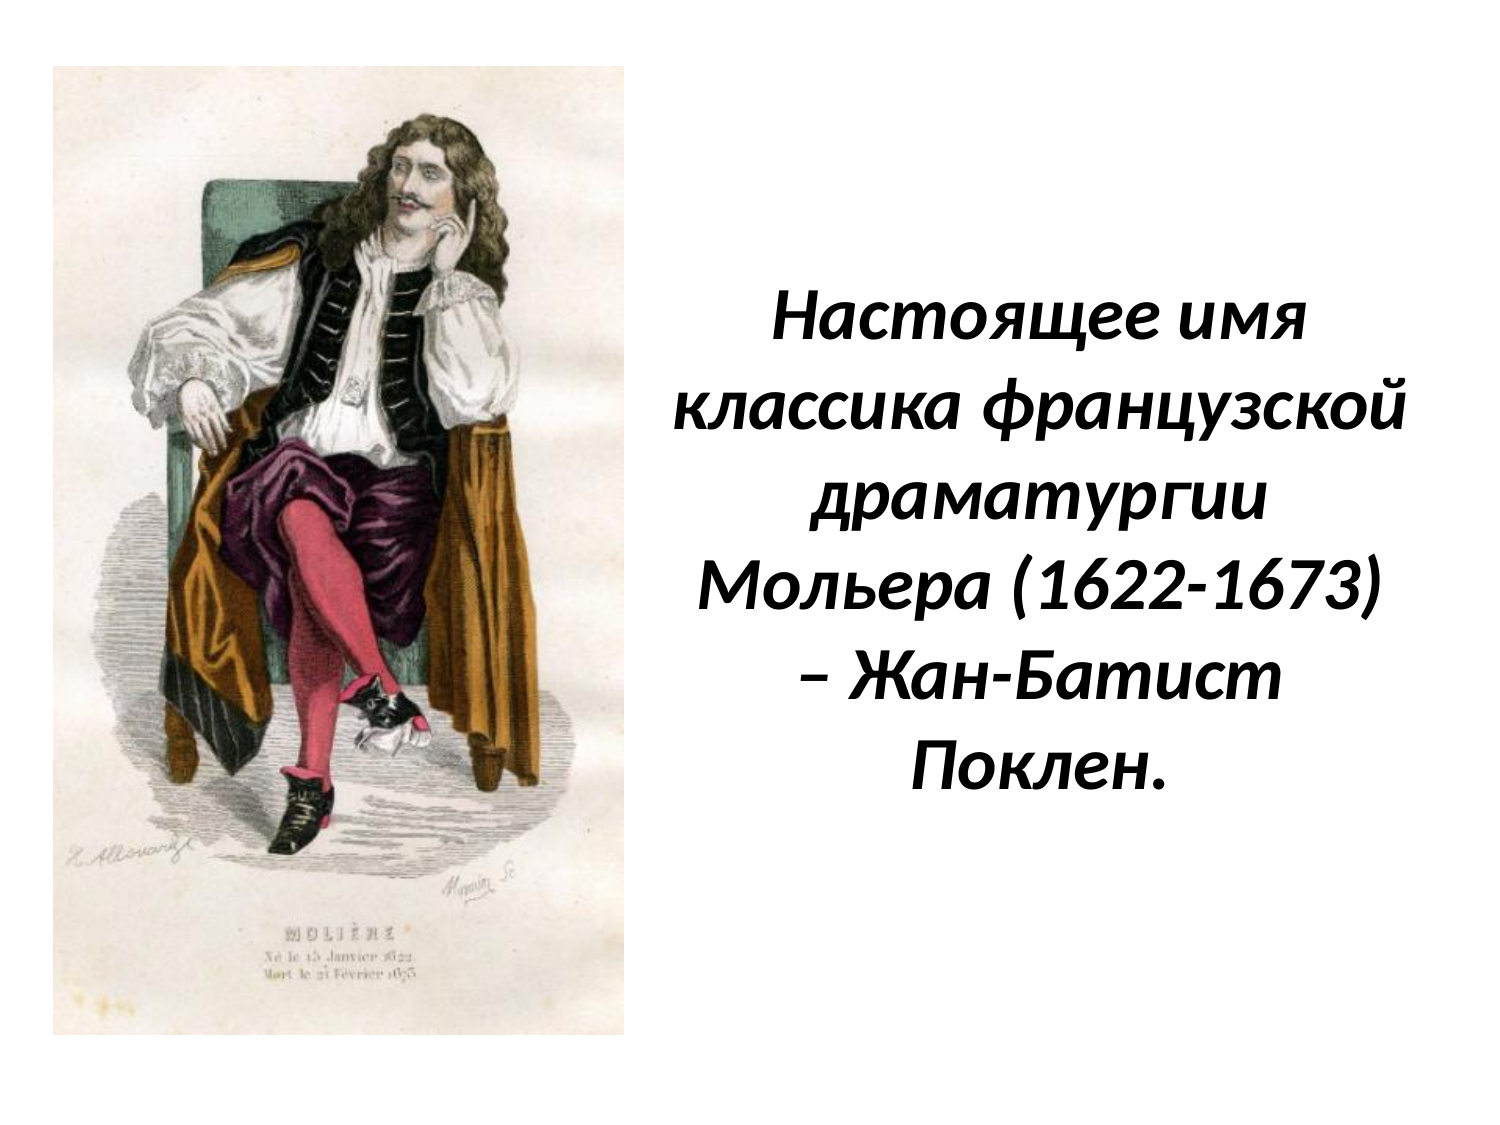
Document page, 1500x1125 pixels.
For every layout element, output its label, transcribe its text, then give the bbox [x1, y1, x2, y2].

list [52, 66, 624, 1036]
title Настоящее имя классика французской драматургии Мольера (1622-1673) – Жан-Батист Поклен. [655, 45, 1425, 1024]
